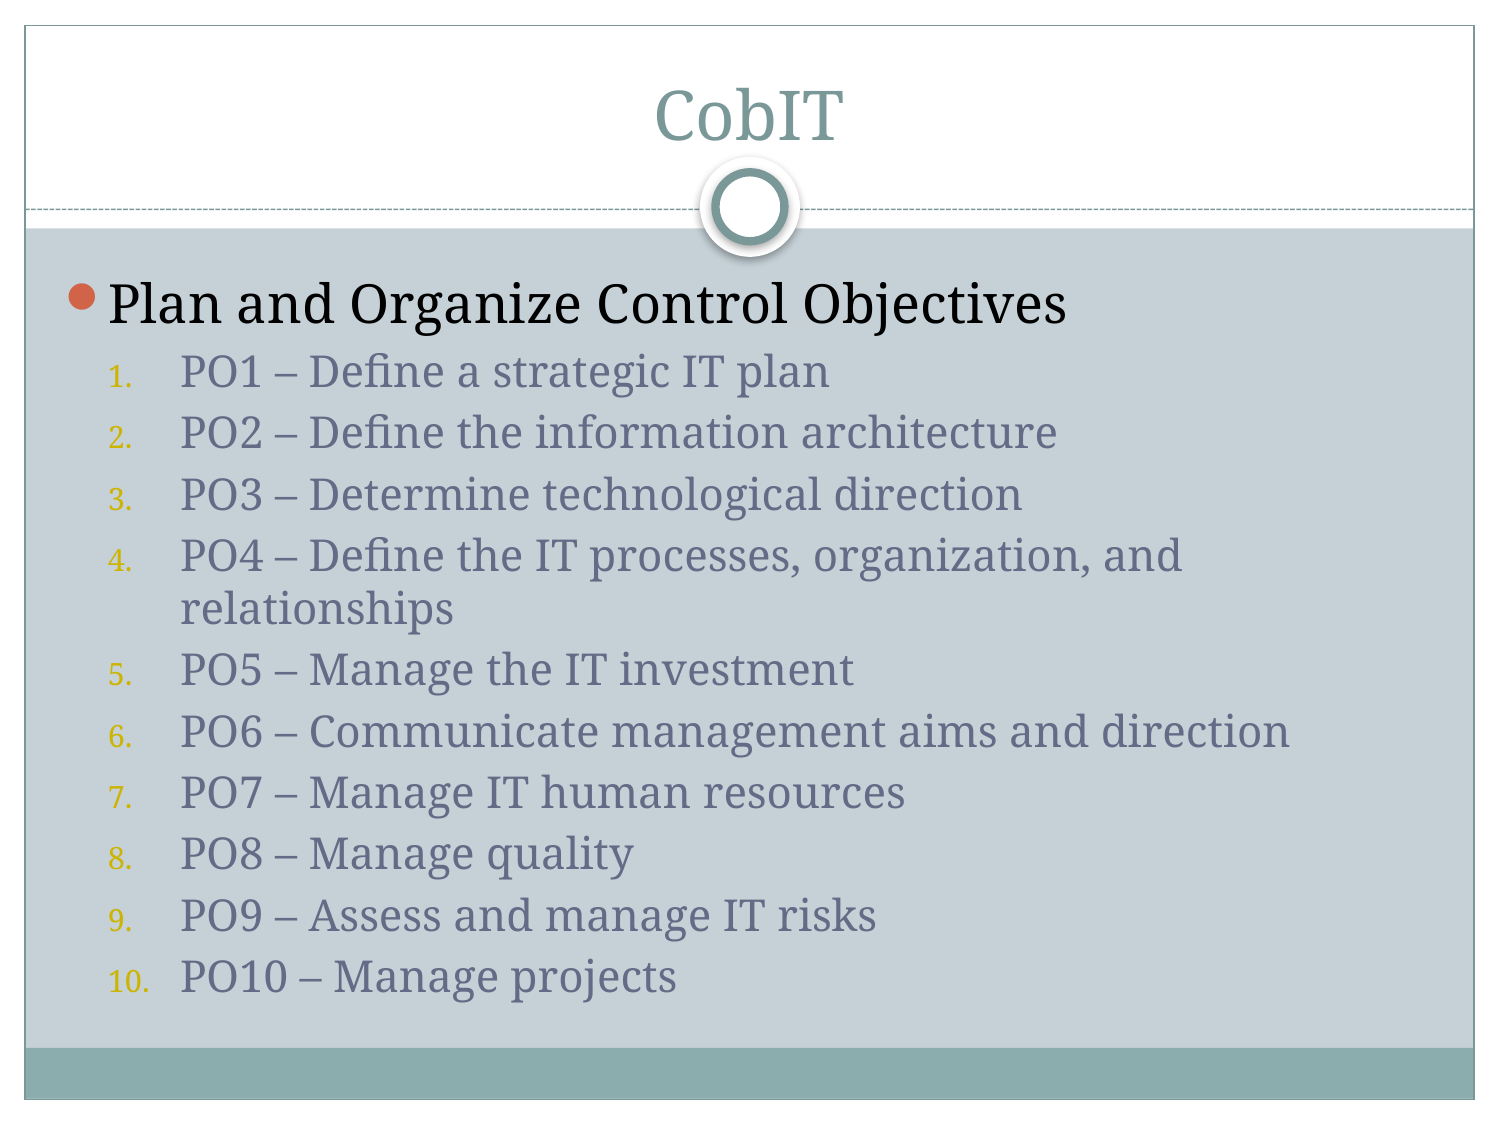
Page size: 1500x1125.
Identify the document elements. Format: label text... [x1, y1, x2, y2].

list Plan and Organize Control Objectives PO1 – Define a strategic IT plan PO2 – Define the information architecture PO3 – Determine technological direction PO4 – Define the IT processes, organization, and relationships PO5 – Manage the IT investment PO6 – Communicate management aims and direction PO7 – Manage IT human resources PO8 – Manage quality PO9 – Assess and manage IT risks PO10 – Manage projects [50, 262, 1445, 1013]
title CobIT [49, 37, 1450, 162]
